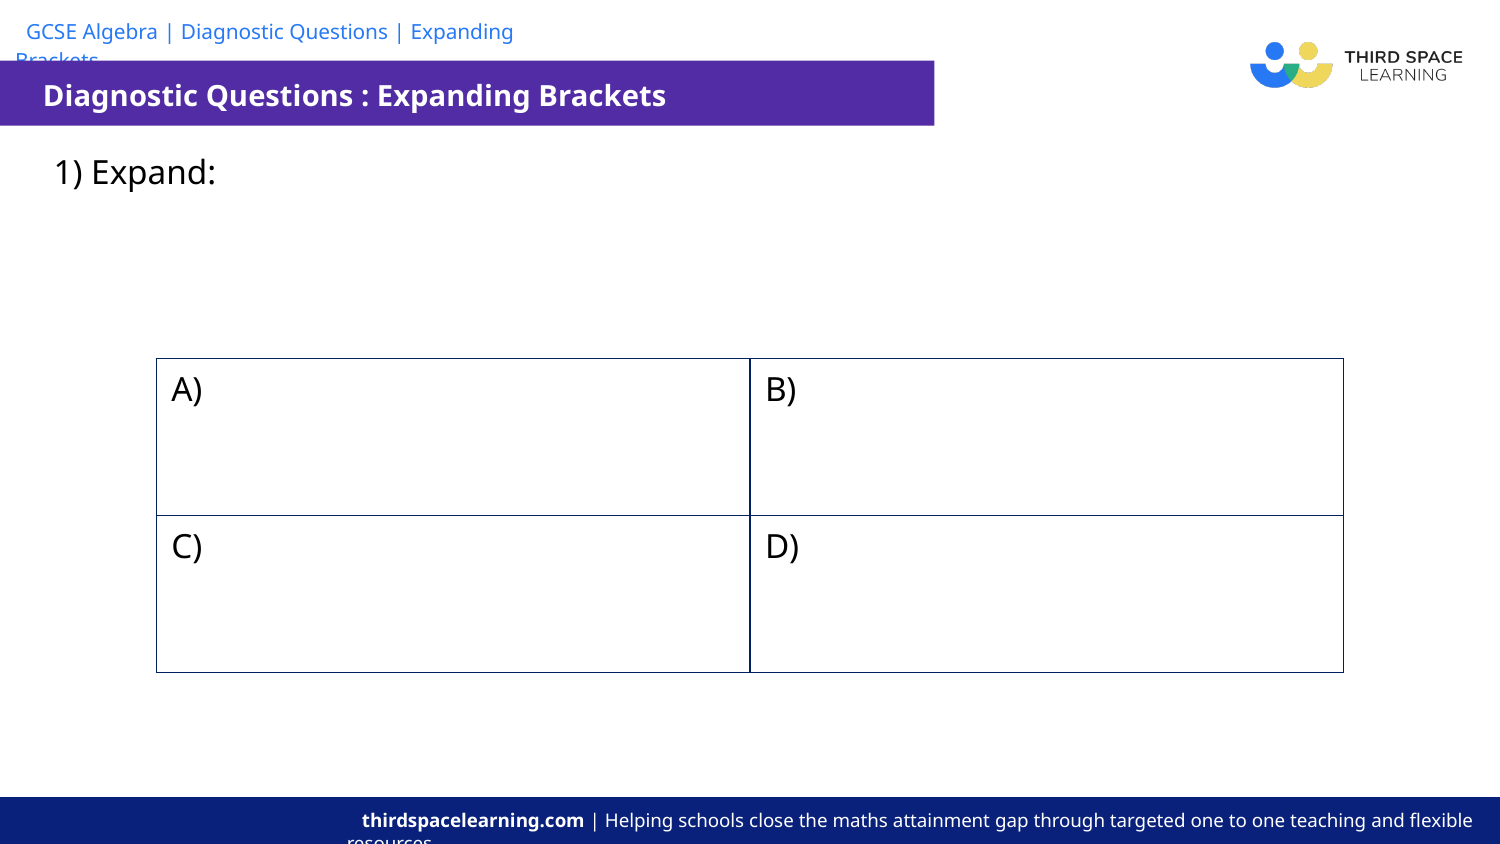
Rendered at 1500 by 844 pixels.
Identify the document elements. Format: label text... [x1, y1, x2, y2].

text_box Diagnostic Questions : Expanding Brackets [27, 61, 778, 127]
picture [1250, 33, 1465, 99]
